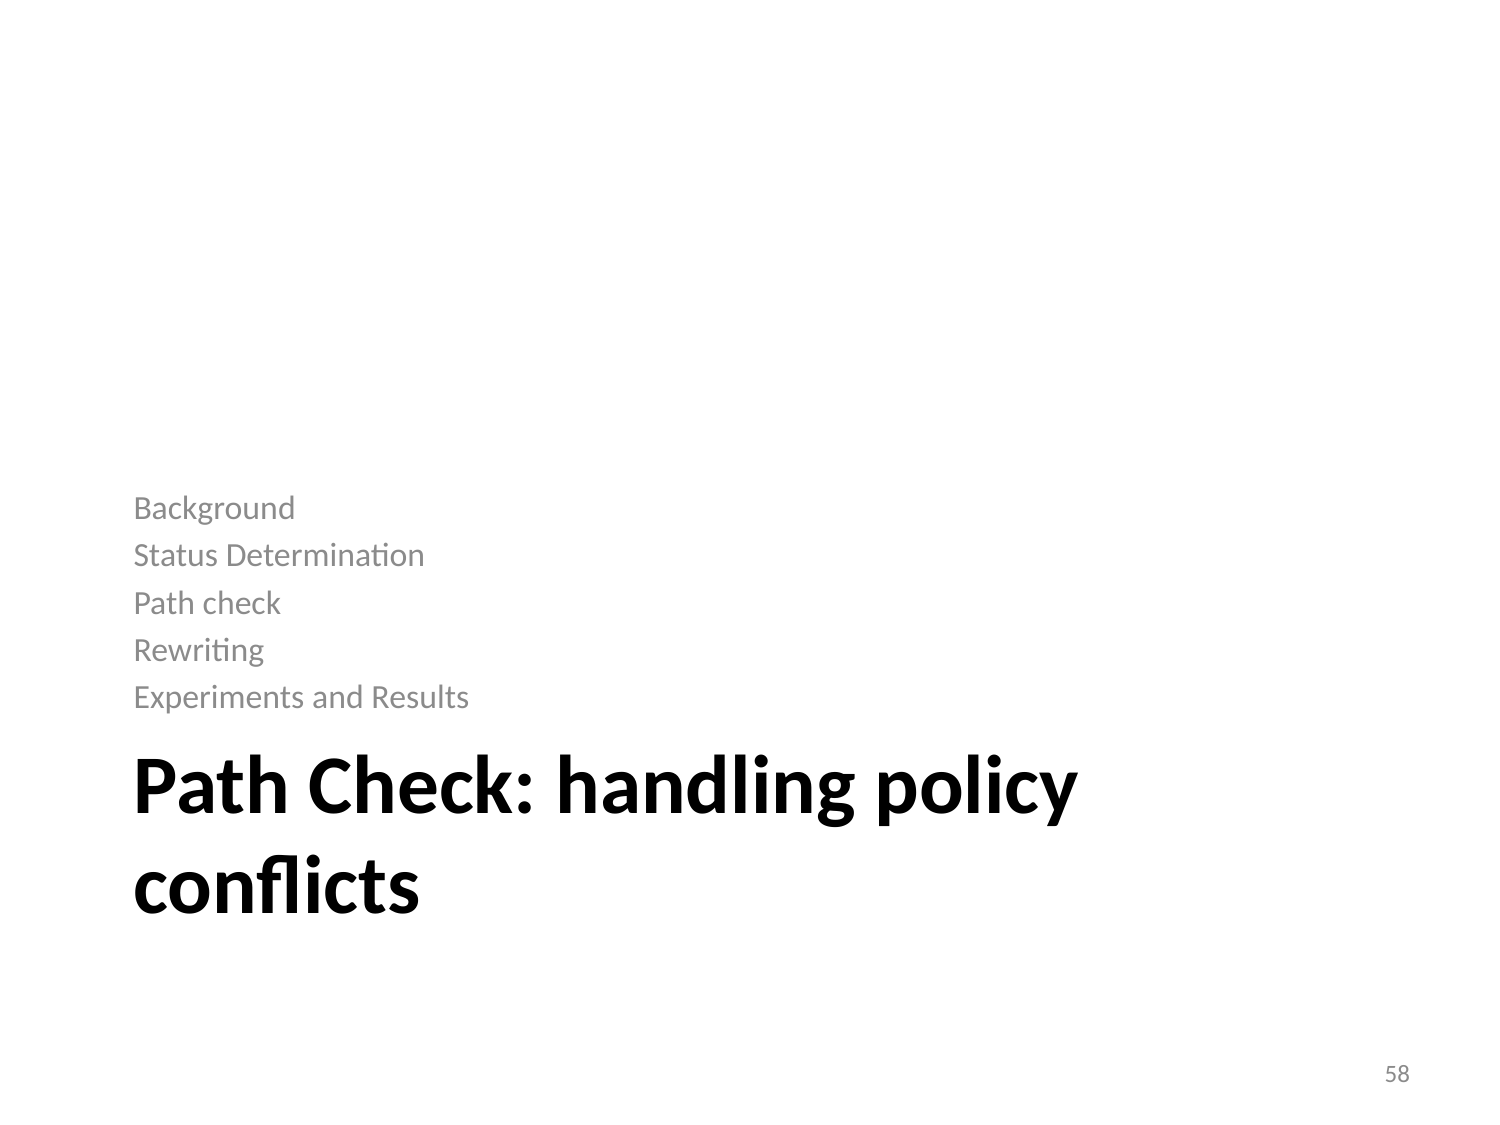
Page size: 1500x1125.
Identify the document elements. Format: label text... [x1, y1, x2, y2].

slide_number 58 [1074, 1042, 1425, 1103]
list Background Status Determination Path check Rewriting Experiments and Results [118, 476, 1394, 723]
title Path Check: handling policy conflicts [118, 723, 1394, 947]
